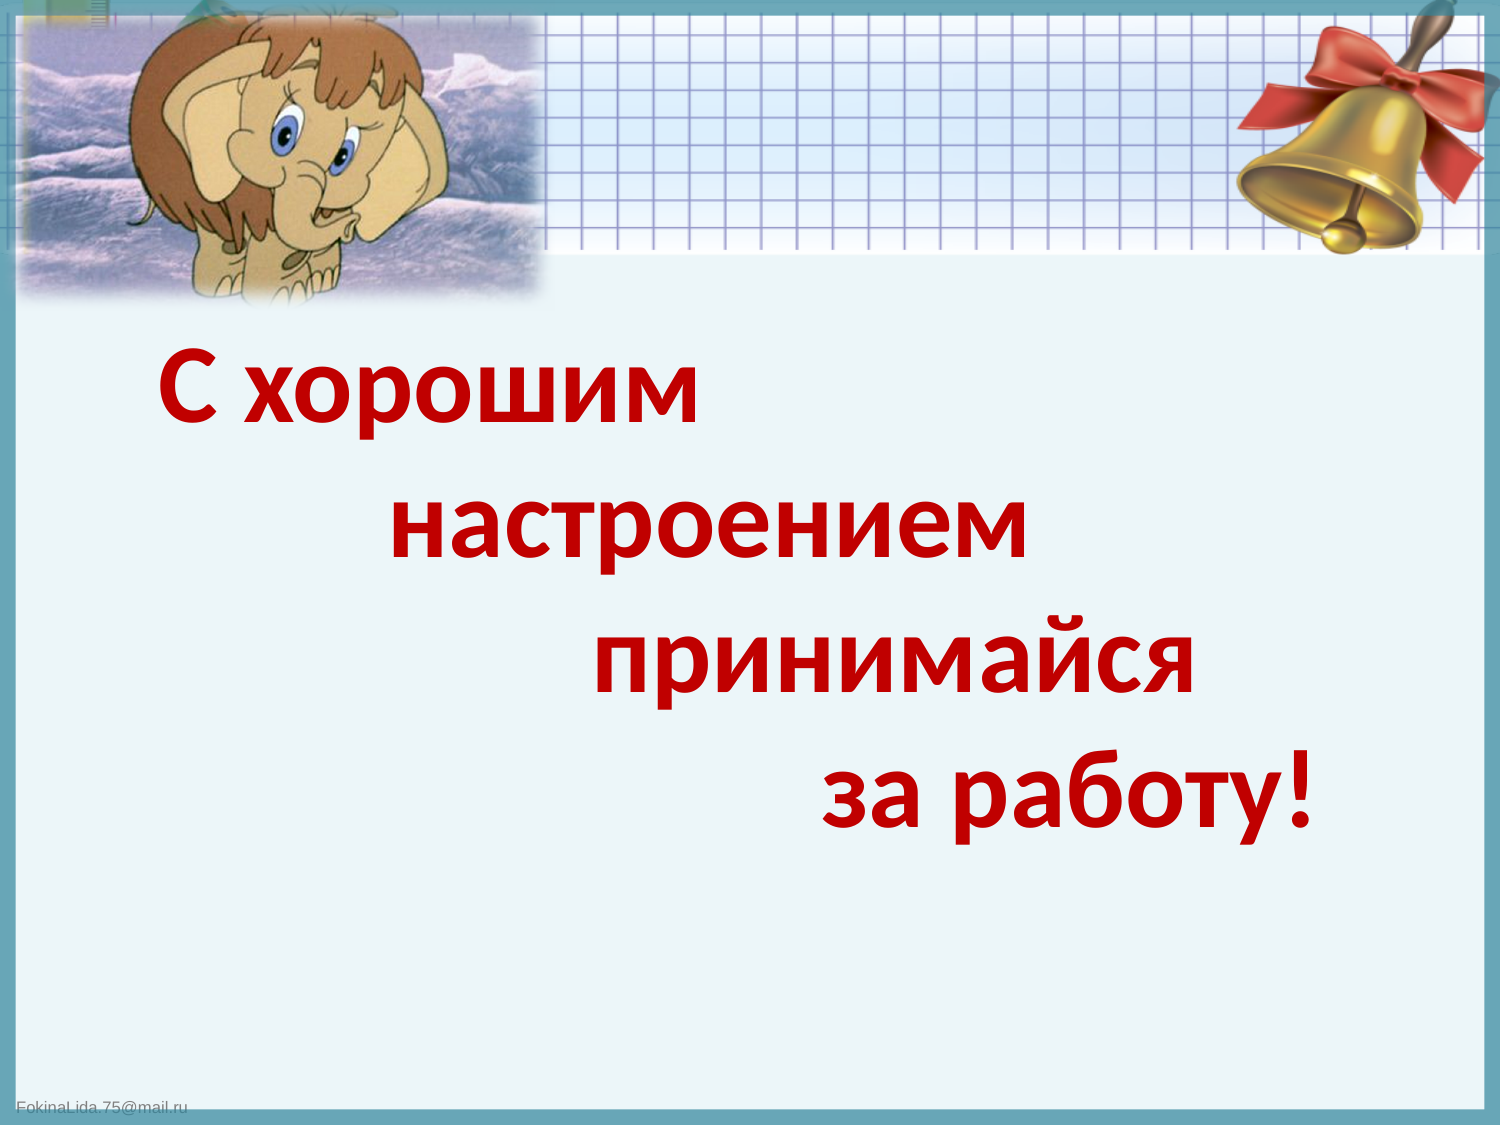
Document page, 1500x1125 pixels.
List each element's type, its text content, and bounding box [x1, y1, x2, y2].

text_box С хорошим настроением принимайся за работу! [41, 302, 1447, 858]
picture [0, 0, 1484, 312]
